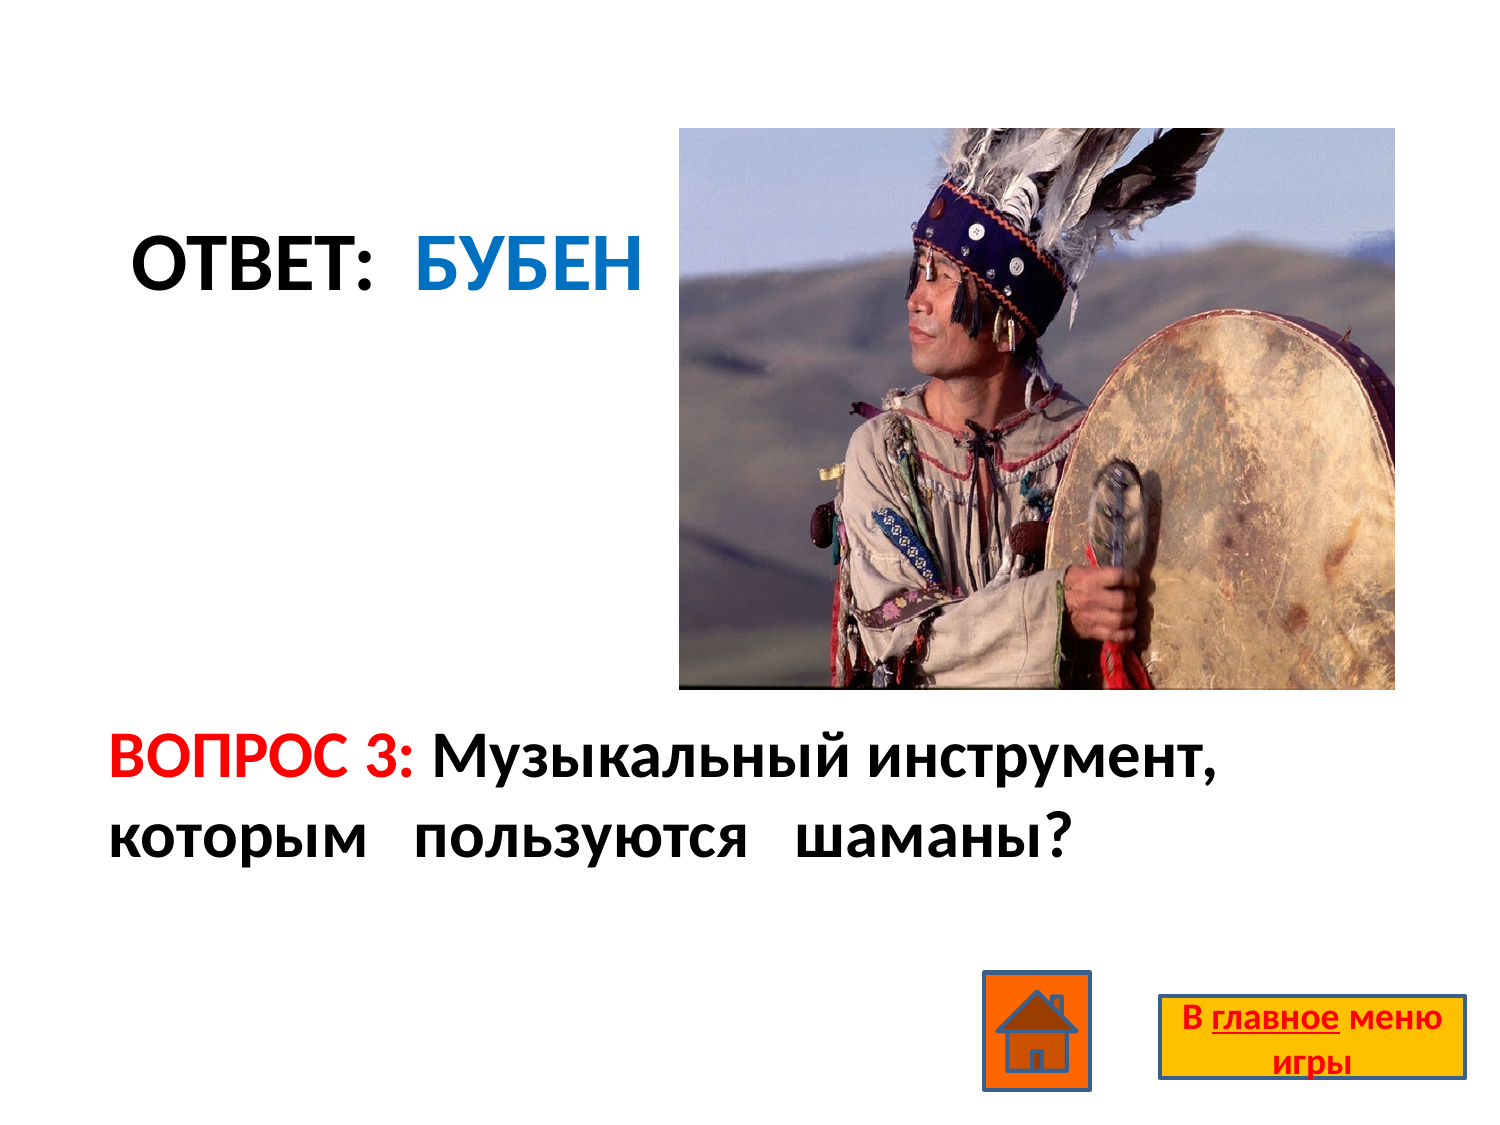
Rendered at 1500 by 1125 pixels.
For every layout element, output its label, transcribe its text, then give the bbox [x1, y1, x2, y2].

text_box ОТВЕТ: БУБЕН [117, 199, 668, 314]
picture [679, 128, 1395, 691]
text_box ВОПРОС 3: Музыкальный инструмент, которым пользуются шаманы? [93, 703, 1454, 878]
text_box В главное меню игры [1158, 994, 1467, 1080]
text_box [982, 970, 1092, 1092]
